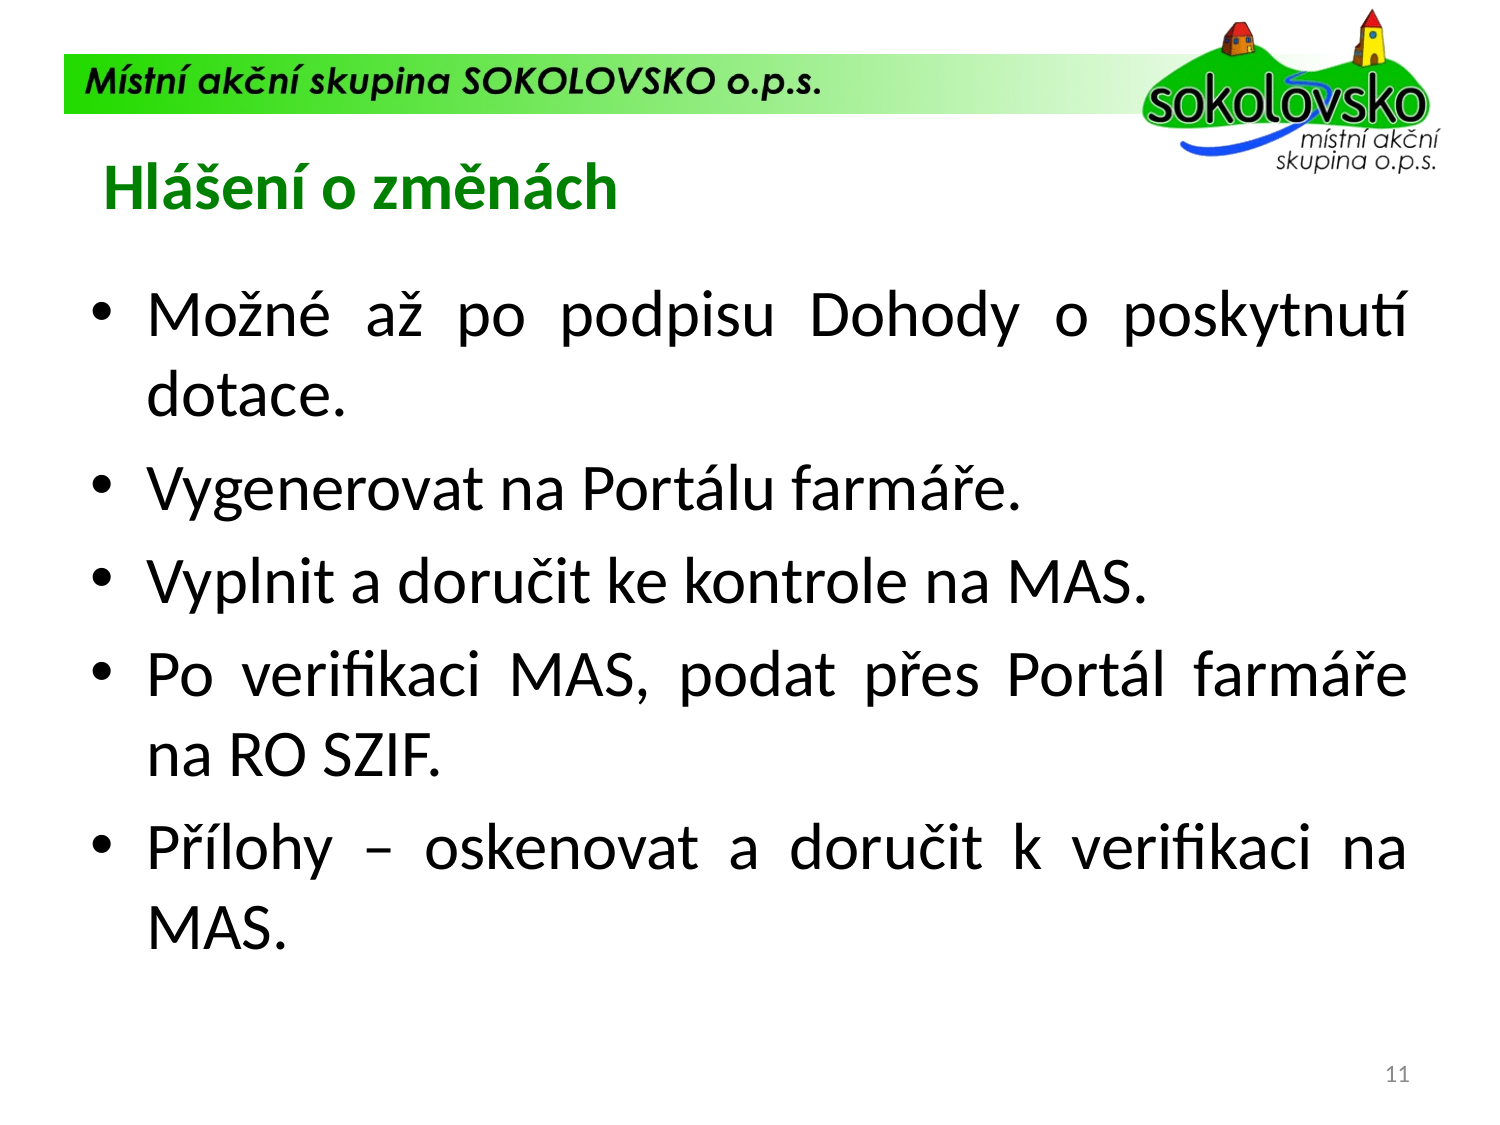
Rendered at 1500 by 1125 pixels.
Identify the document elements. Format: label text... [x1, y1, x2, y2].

list Možné až po podpisu Dohody o poskytnutí dotace. Vygenerovat na Portálu farmáře. Vyplnit a doručit ke kontrole na MAS. Po verifikaci MAS, podat přes Portál farmáře na RO SZIF. Přílohy – oskenovat a doručit k verifikaci na MAS. [75, 262, 1425, 1005]
slide_number 11 [1074, 1042, 1425, 1103]
text_box Hlášení o změnách [88, 135, 1247, 231]
picture [64, 0, 1455, 197]
